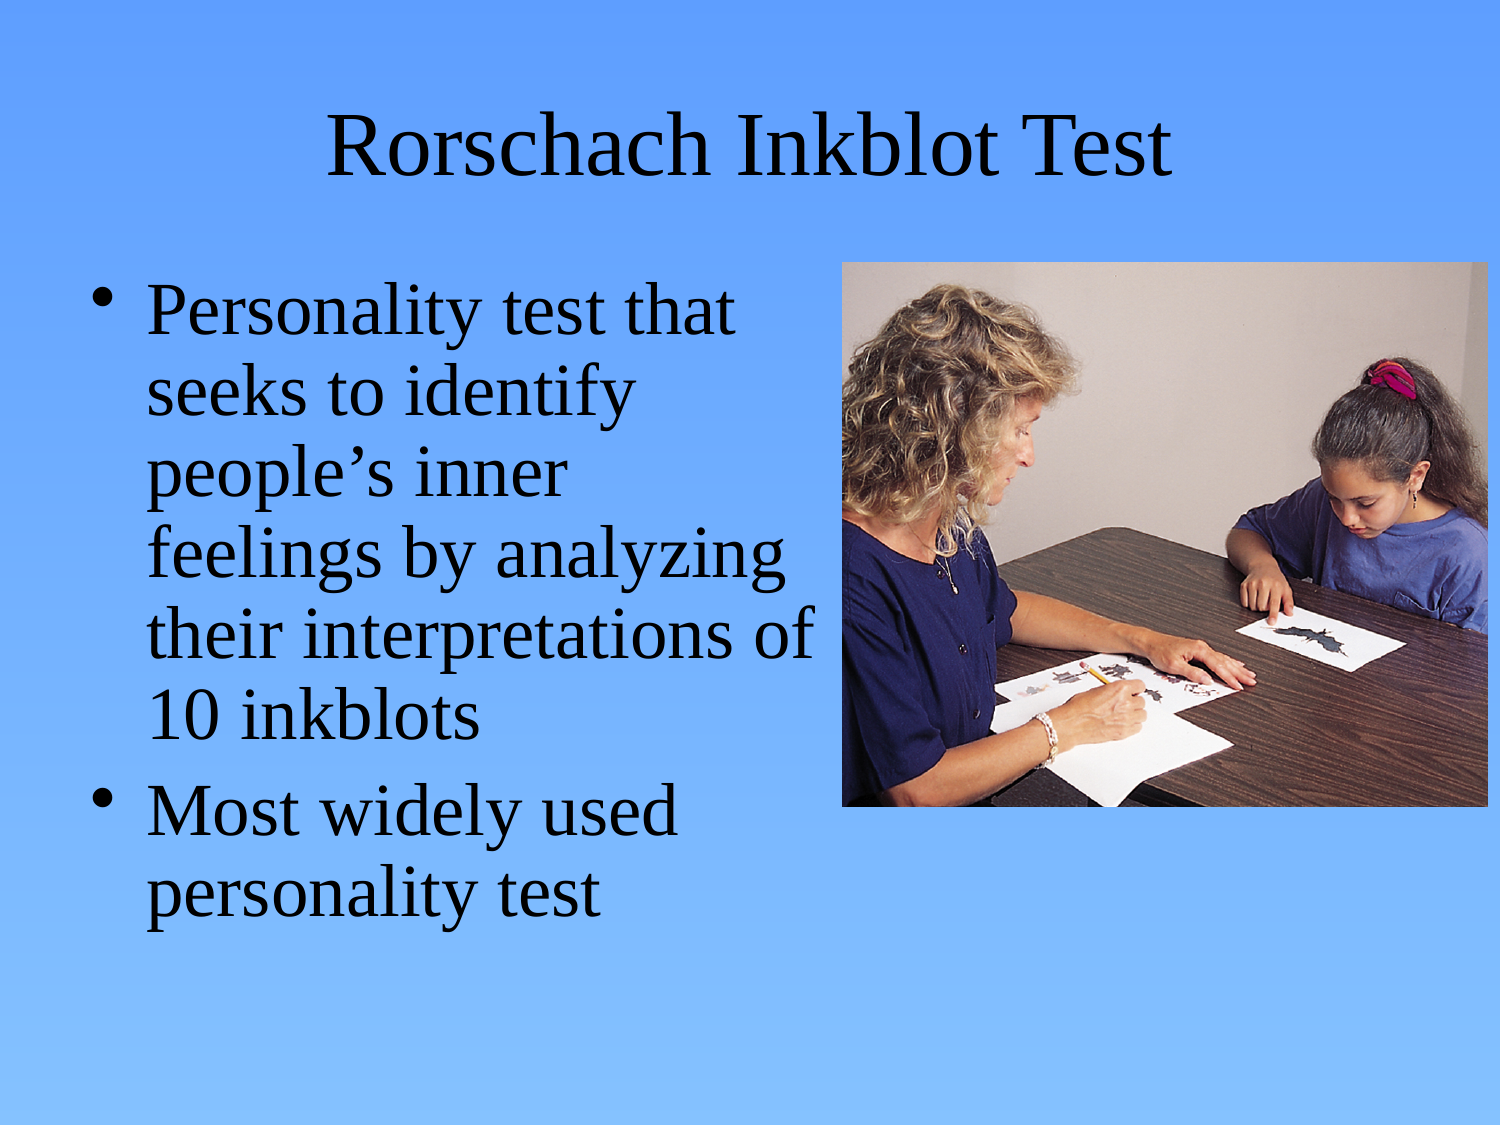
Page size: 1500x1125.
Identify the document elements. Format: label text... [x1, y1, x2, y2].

picture [842, 262, 1488, 807]
title Rorschach Inkblot Test [74, 44, 1426, 233]
list Personality test that seeks to identify people’s inner feelings by analyzing their interpretations of 10 inkblots Most widely used personality test [74, 262, 838, 1006]
